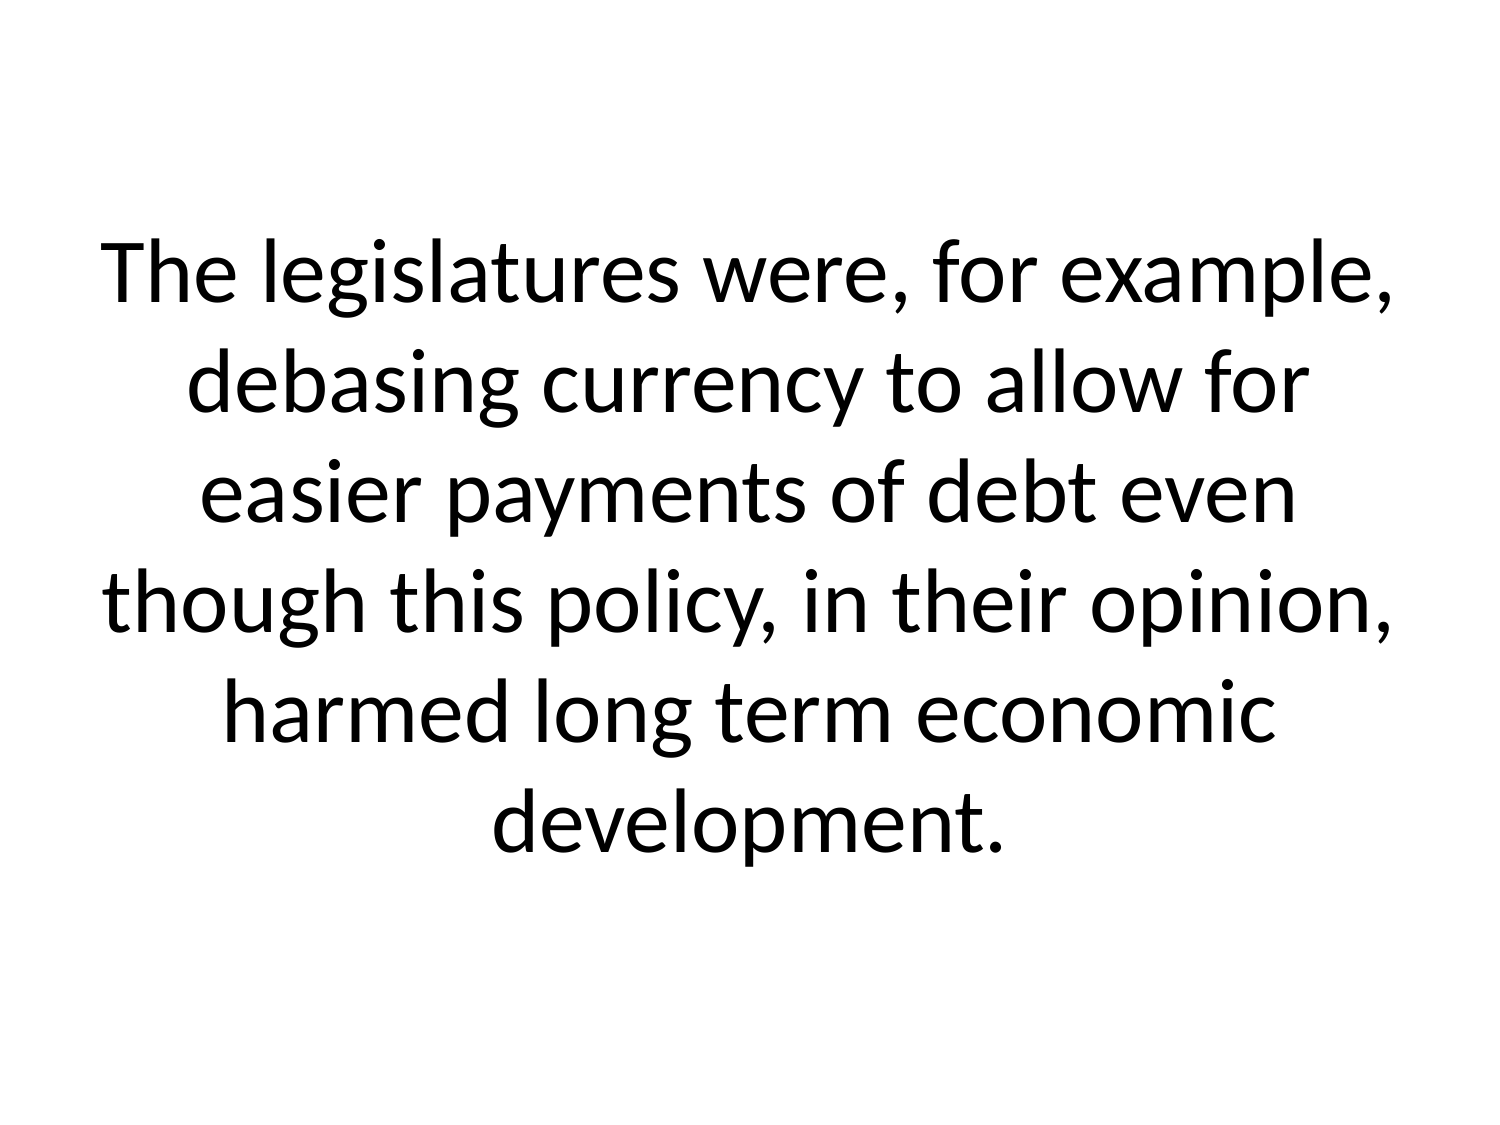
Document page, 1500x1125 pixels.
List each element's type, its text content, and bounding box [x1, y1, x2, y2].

title The legislatures were, for example, debasing currency to allow for easier payments of debt even though this policy, in their opinion, harmed long term economic development. [74, 44, 1426, 1038]
